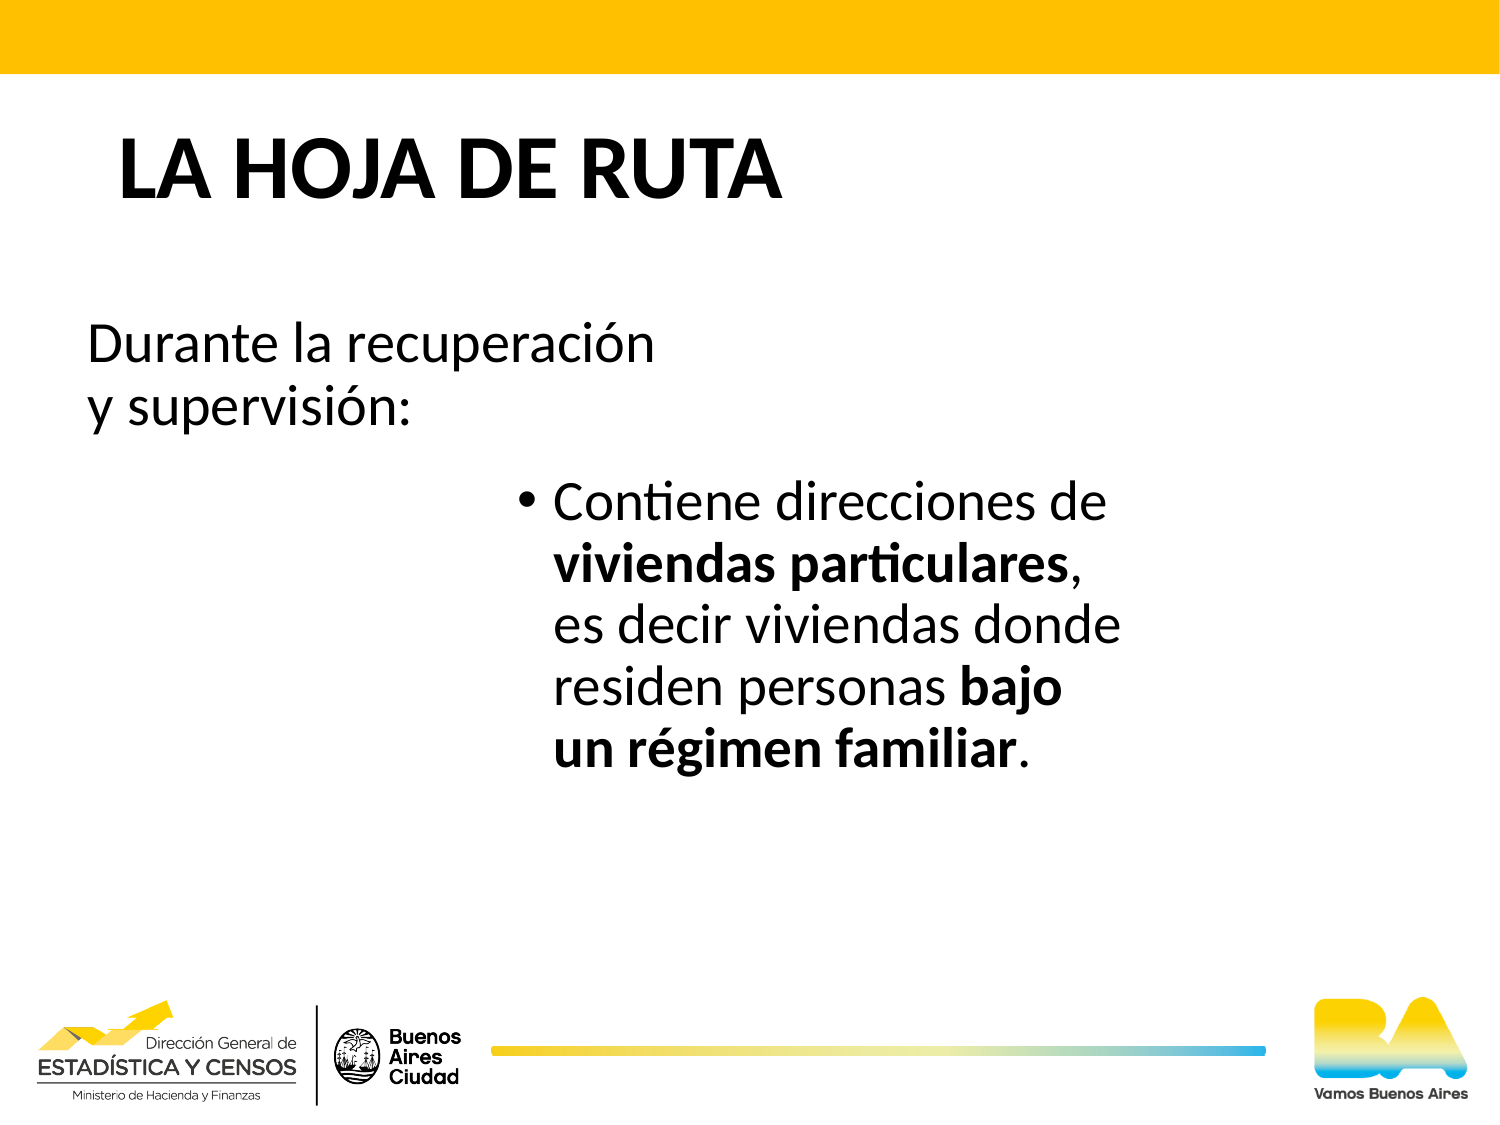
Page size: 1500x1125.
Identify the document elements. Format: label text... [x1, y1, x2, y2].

picture [1314, 997, 1468, 1099]
title LA HOJA DE RUTA [103, 75, 1397, 278]
picture [491, 1046, 1266, 1056]
list Durante la recuperación y supervisión: [72, 305, 711, 545]
text_box [0, 0, 1500, 75]
picture [25, 988, 488, 1112]
list Contiene direcciones de viviendas particulares, es decir viviendas donde residen personas bajo un régimen familiar. [502, 464, 1140, 851]
